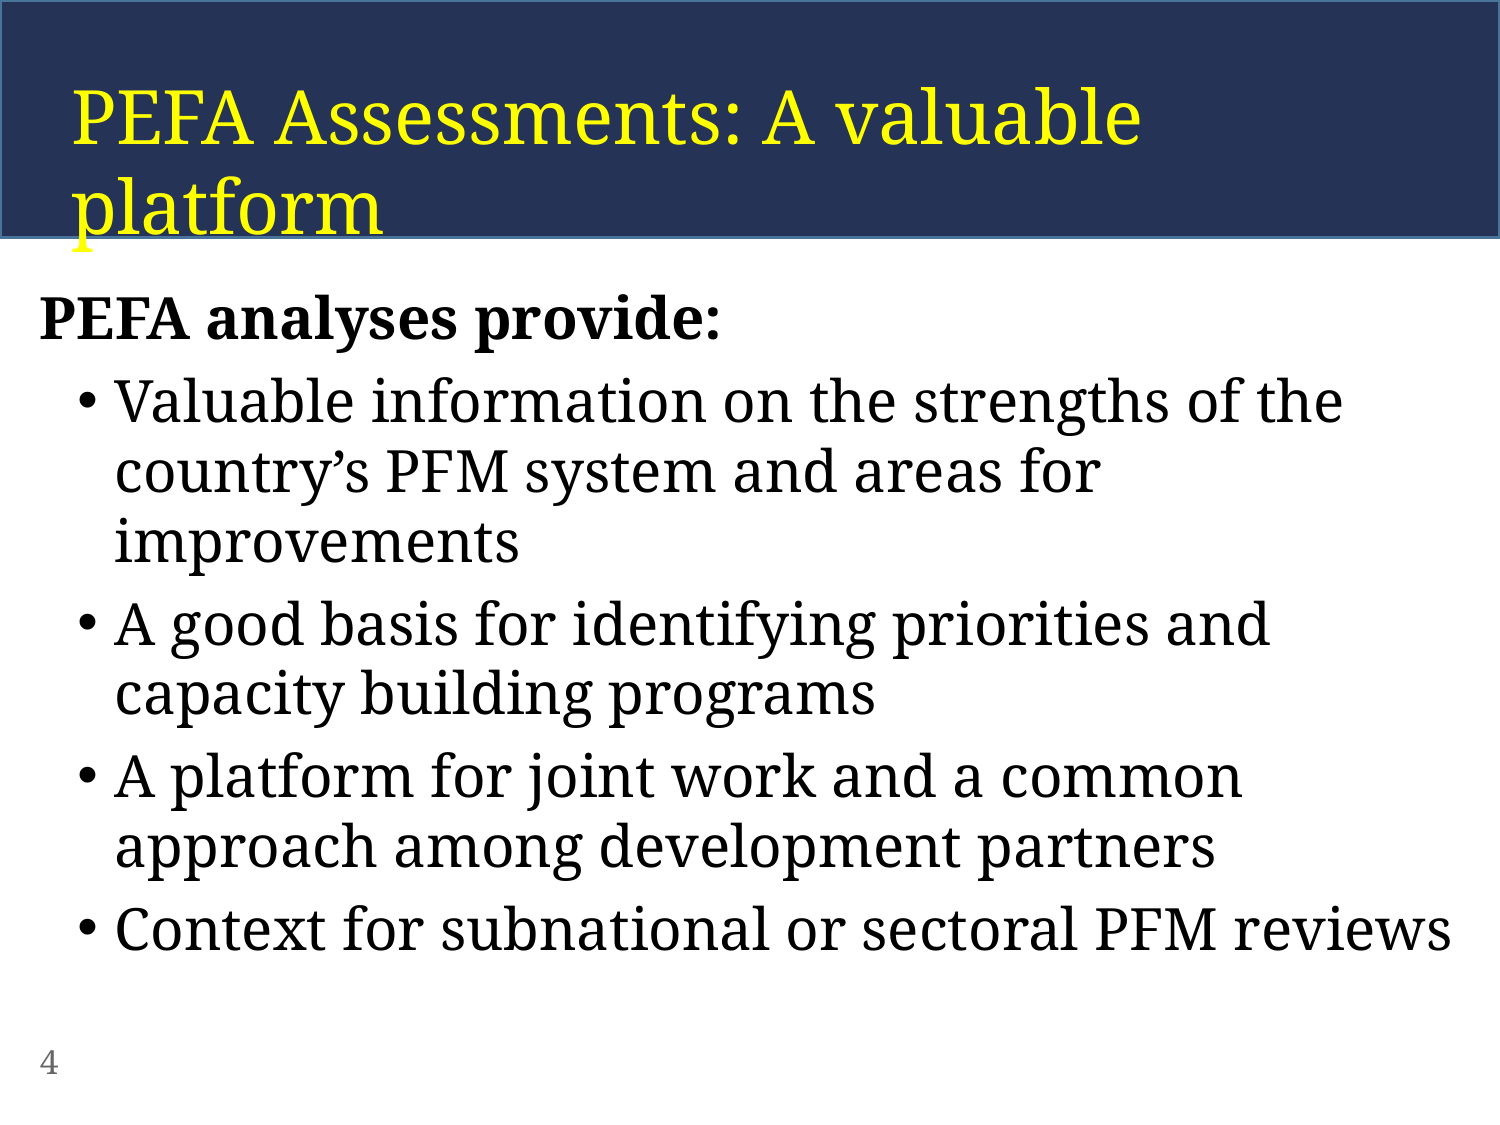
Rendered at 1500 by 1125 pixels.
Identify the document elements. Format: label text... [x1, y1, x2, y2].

text_box 4 [24, 1037, 375, 1088]
text_box PEFA analyses provide: Valuable information on the strengths of the country’s PFM system and areas for improvements A good basis for identifying priorities and capacity building programs A platform for joint work and a common approach among development partners Context for subnational or sectoral PFM reviews [24, 274, 1488, 1119]
text_box PEFA Assessments: A valuable platform [56, 62, 1432, 258]
